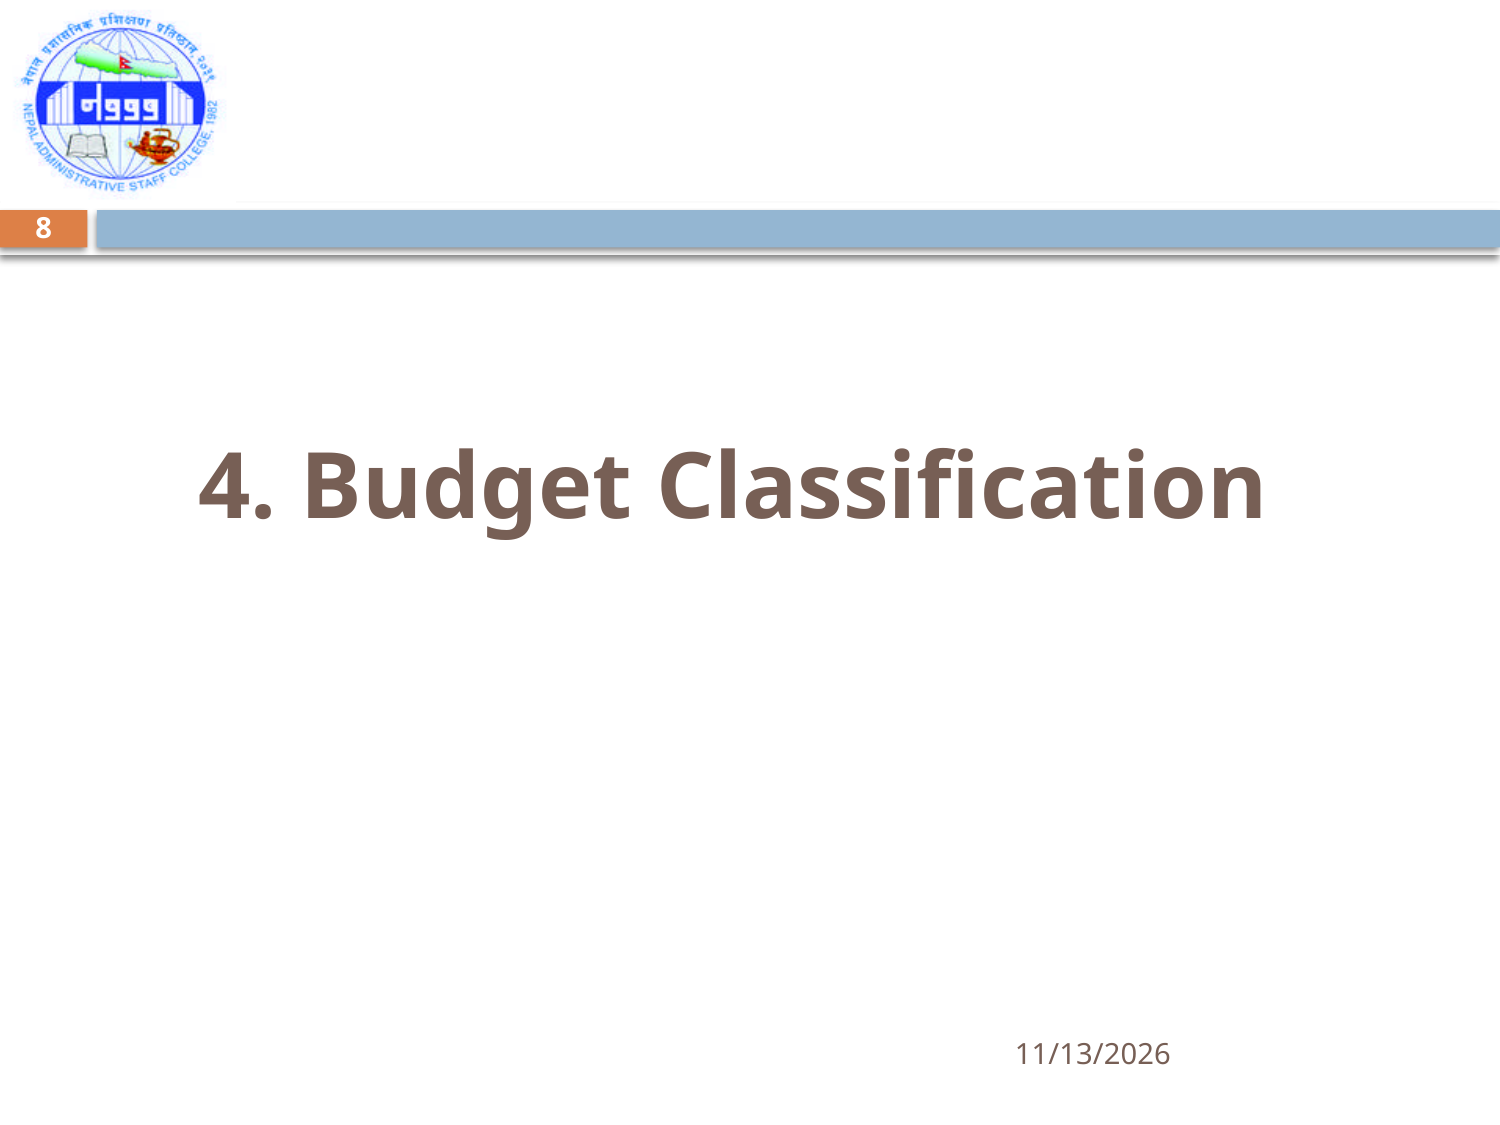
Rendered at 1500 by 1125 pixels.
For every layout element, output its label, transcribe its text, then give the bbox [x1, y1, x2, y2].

title 4. Budget Classification [183, 323, 1293, 641]
slide_number 8 [0, 208, 88, 249]
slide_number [999, 1025, 1438, 1085]
picture [1, 0, 236, 208]
